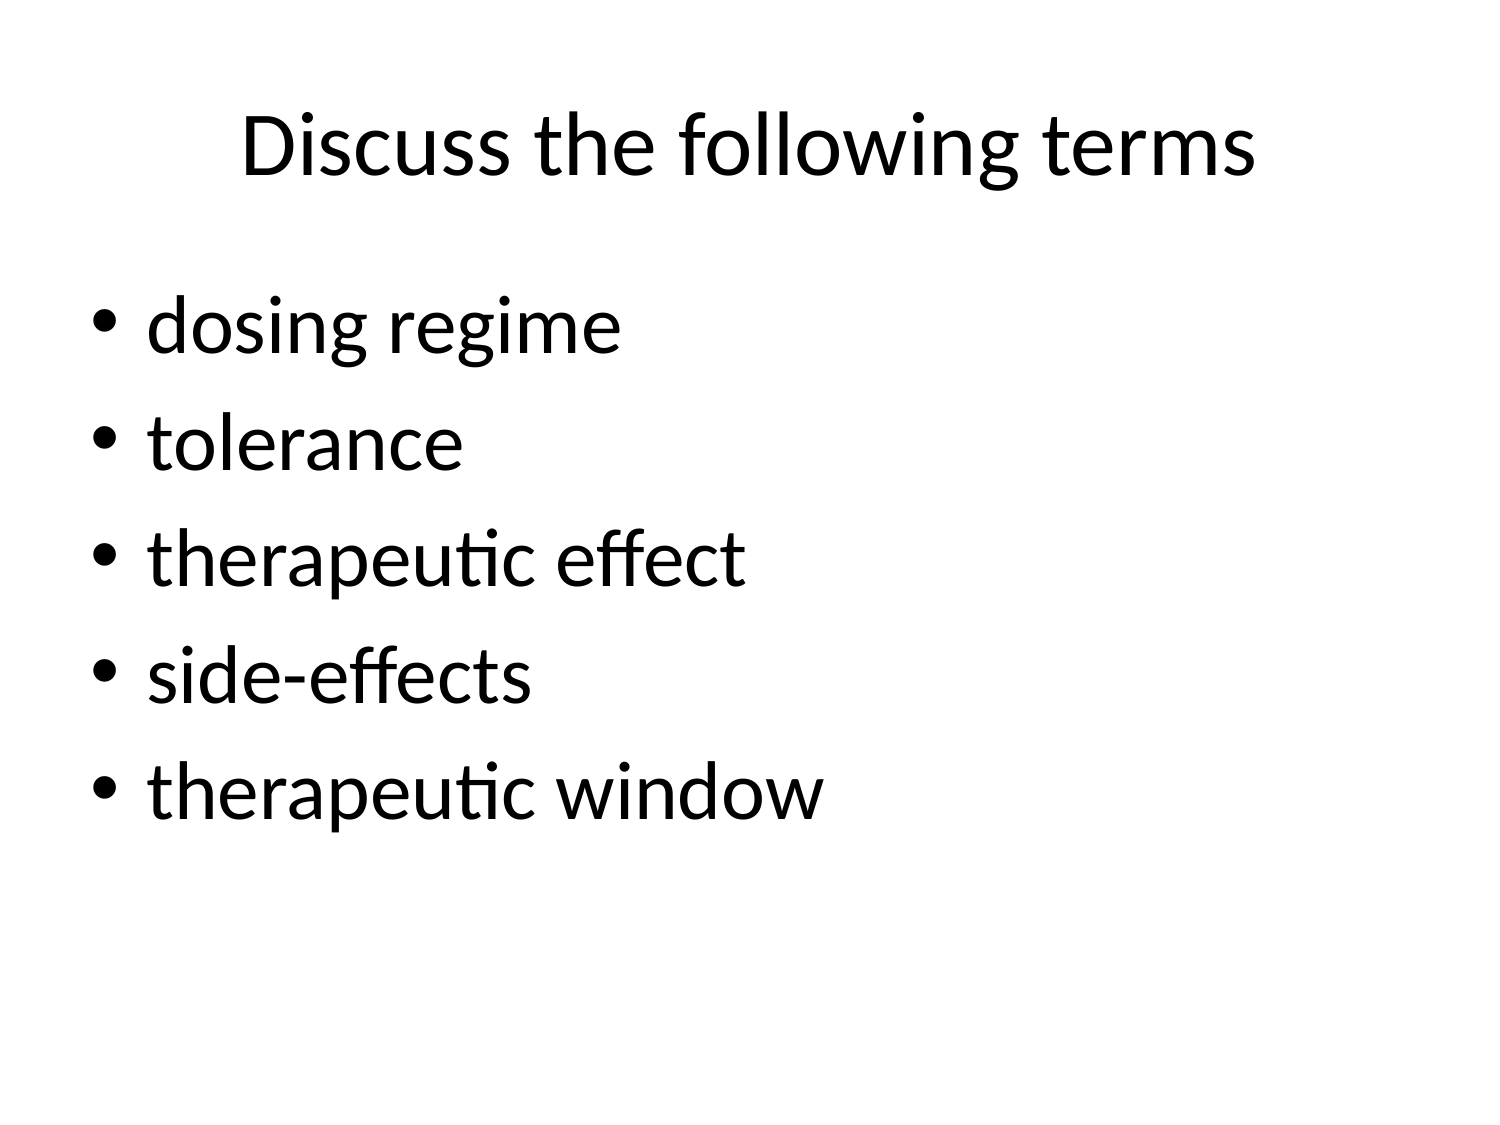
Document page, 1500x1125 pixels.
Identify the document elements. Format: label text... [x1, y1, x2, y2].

title Discuss the following terms [75, 45, 1425, 233]
list dosing regime tolerance therapeutic effect side-effects therapeutic window [75, 262, 1425, 1005]
